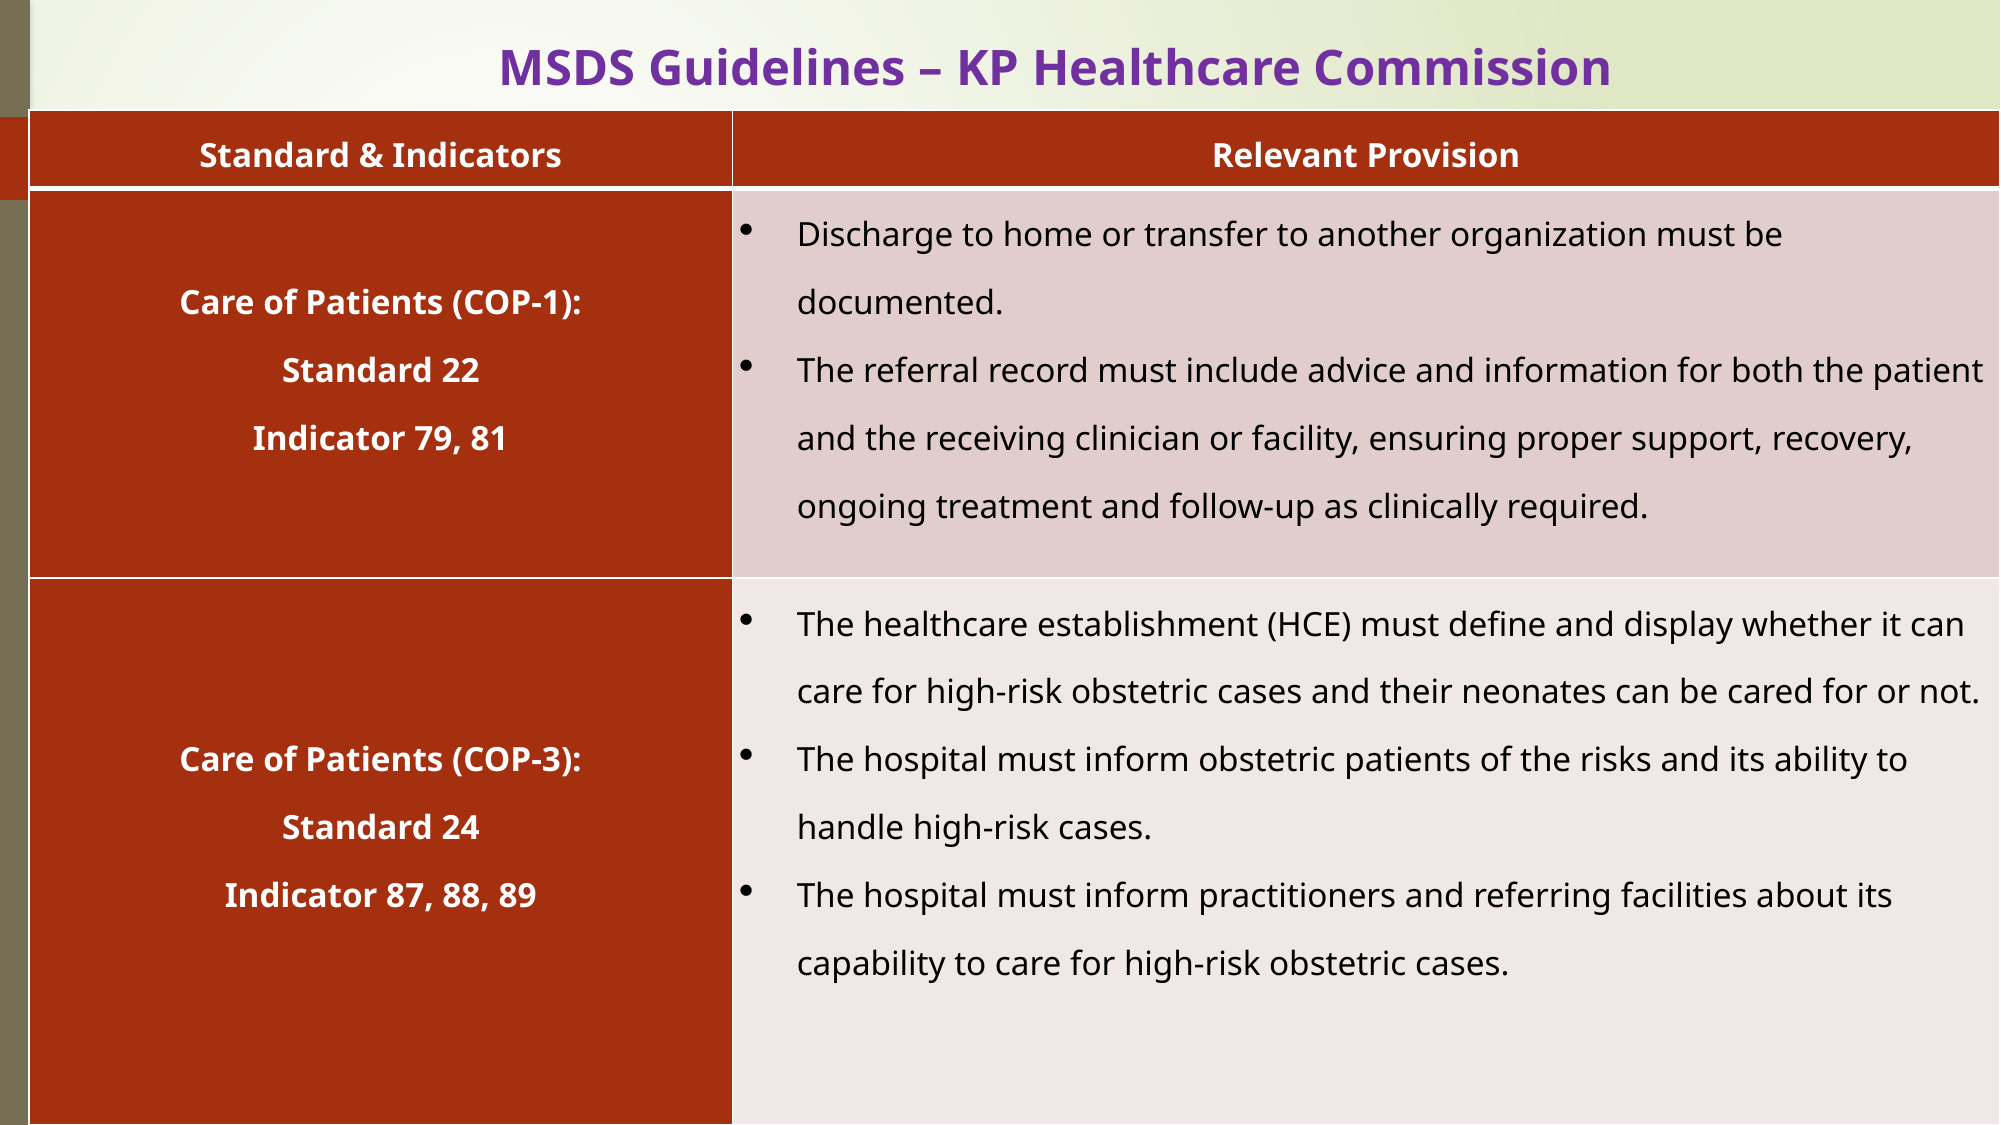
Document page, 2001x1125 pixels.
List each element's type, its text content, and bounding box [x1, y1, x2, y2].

table_header Relevant Provision [733, 111, 1999, 186]
table_cell The healthcare establishment (HCE) must define and display whether it can care for high-risk obstetric cases and their neonates can be cared for or not. The hospital must inform obstetric patients of the risks and its ability to handle high-risk cases. The hospital must inform practitioners and referring facilities about its capability to care for high-risk obstetric cases. [733, 579, 1999, 1124]
table_cell Discharge to home or transfer to another organization must be documented. The referral record must include advice and information for both the patient and the receiving clinician or facility, ensuring proper support, recovery, ongoing treatment and follow-up as clinically required. [733, 191, 1999, 577]
table_cell Care of Patients (COP-1): Standard 22 Indicator 79, 81 [30, 191, 732, 577]
table_header Standard & Indicators [30, 111, 732, 186]
table_cell Care of Patients (COP-3): Standard 24 Indicator 87, 88, 89 [30, 579, 732, 1124]
title MSDS Guidelines – KP Healthcare Commission [483, 29, 1636, 109]
